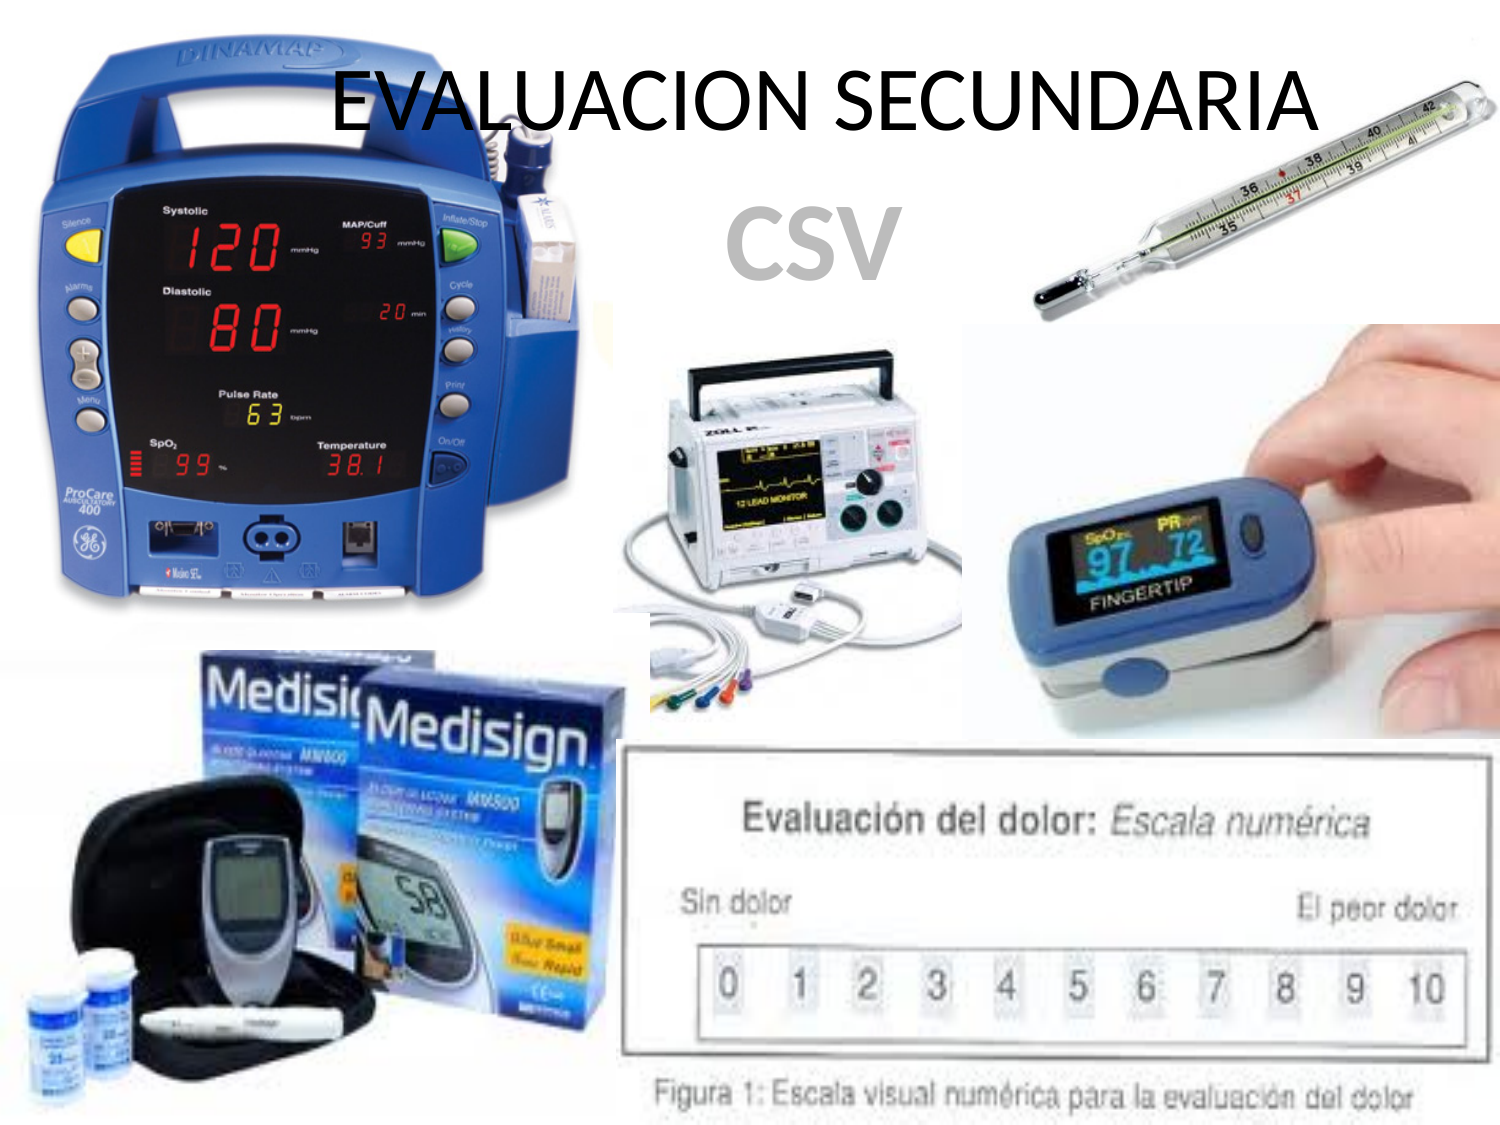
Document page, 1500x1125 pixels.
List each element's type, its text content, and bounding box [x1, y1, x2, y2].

text_box CSV [710, 160, 919, 311]
picture [0, 0, 1500, 1125]
title EVALUACION SECUNDARIA [613, 0, 1025, 188]
